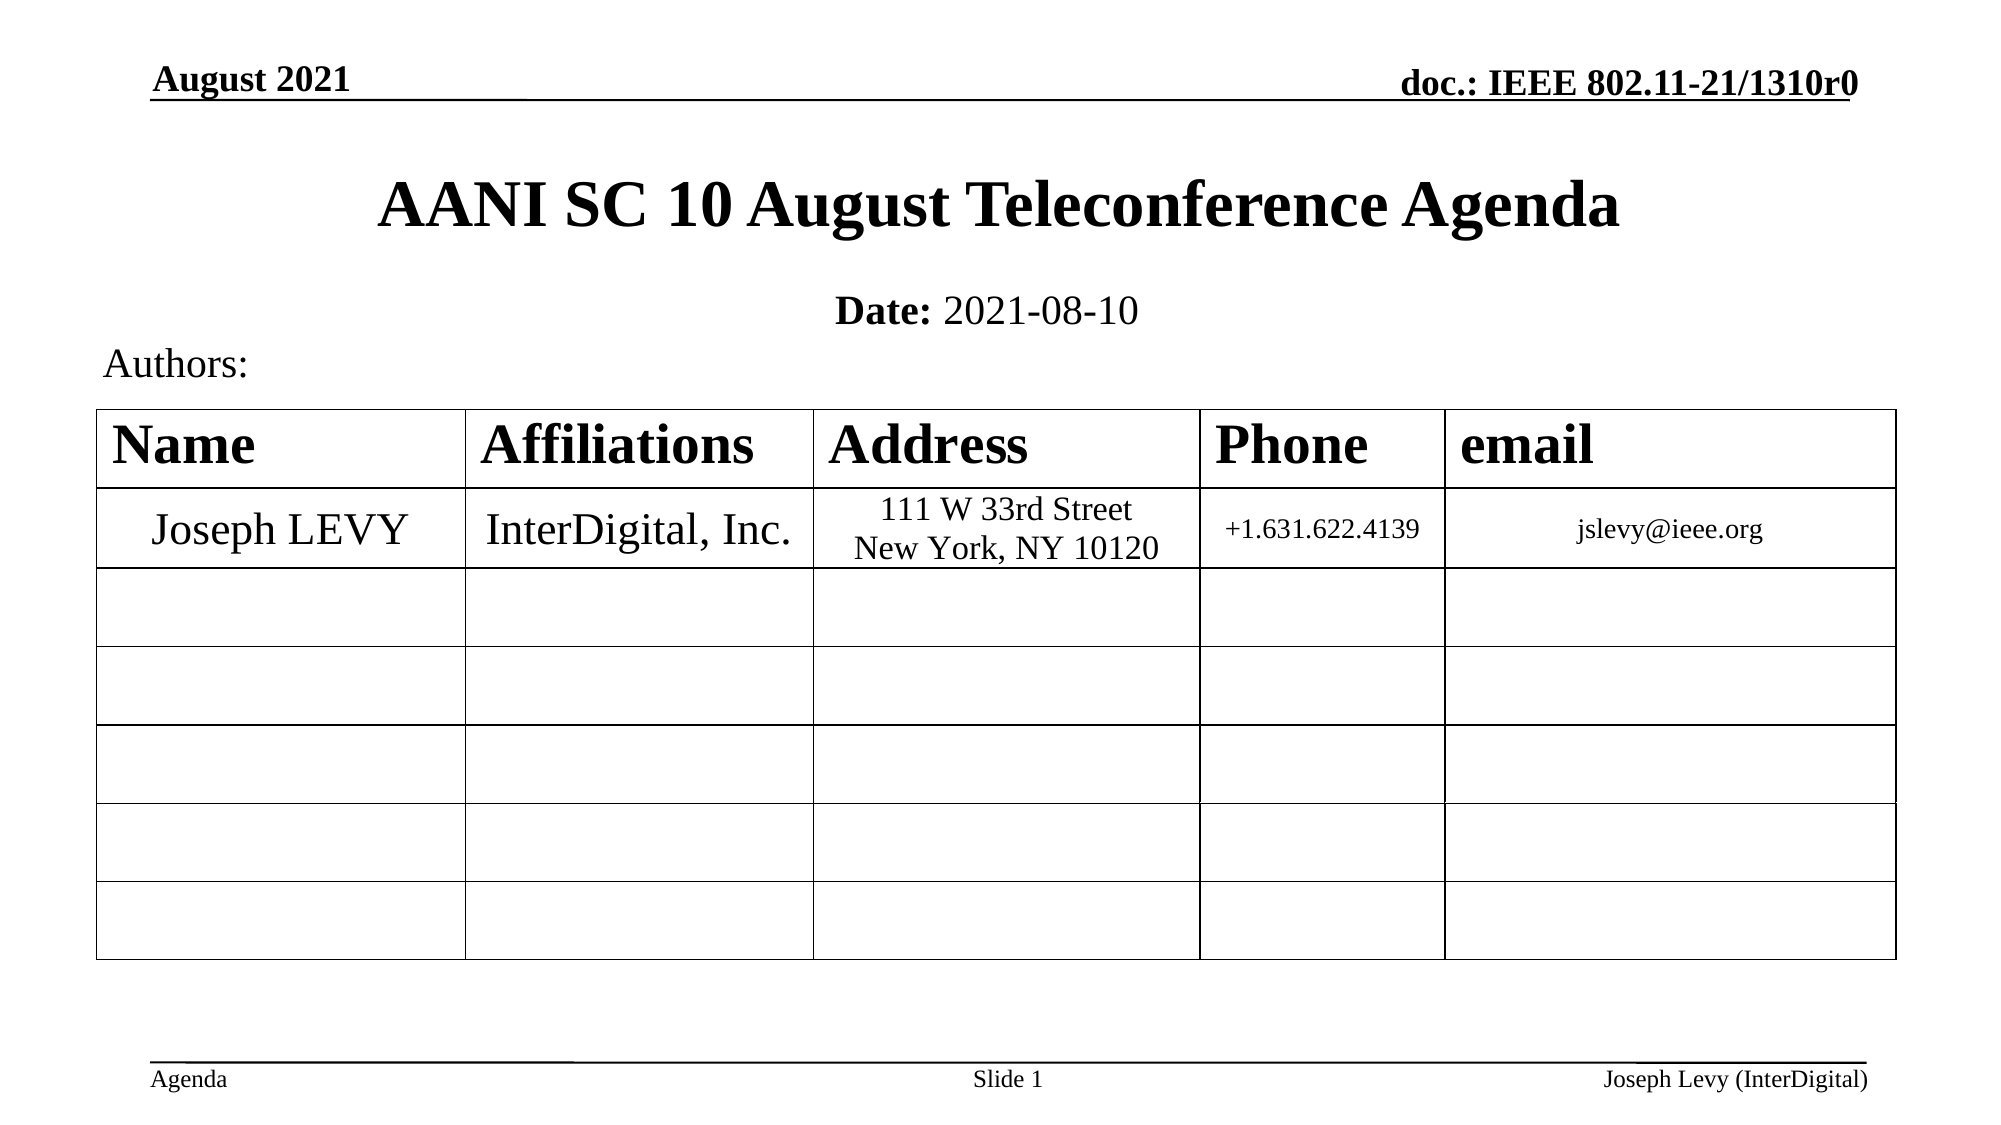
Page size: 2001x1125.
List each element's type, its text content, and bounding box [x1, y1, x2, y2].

text_box Authors: [87, 328, 325, 392]
slide_number Slide 1 [950, 1063, 1067, 1123]
title AANI SC 10 August Teleconference Agenda [149, 112, 1850, 288]
footer Joseph Levy (InterDigital) [1171, 1063, 1869, 1093]
list Date: 2021-08-10 [137, 274, 1838, 338]
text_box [74, 408, 1936, 1052]
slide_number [152, 54, 563, 100]
